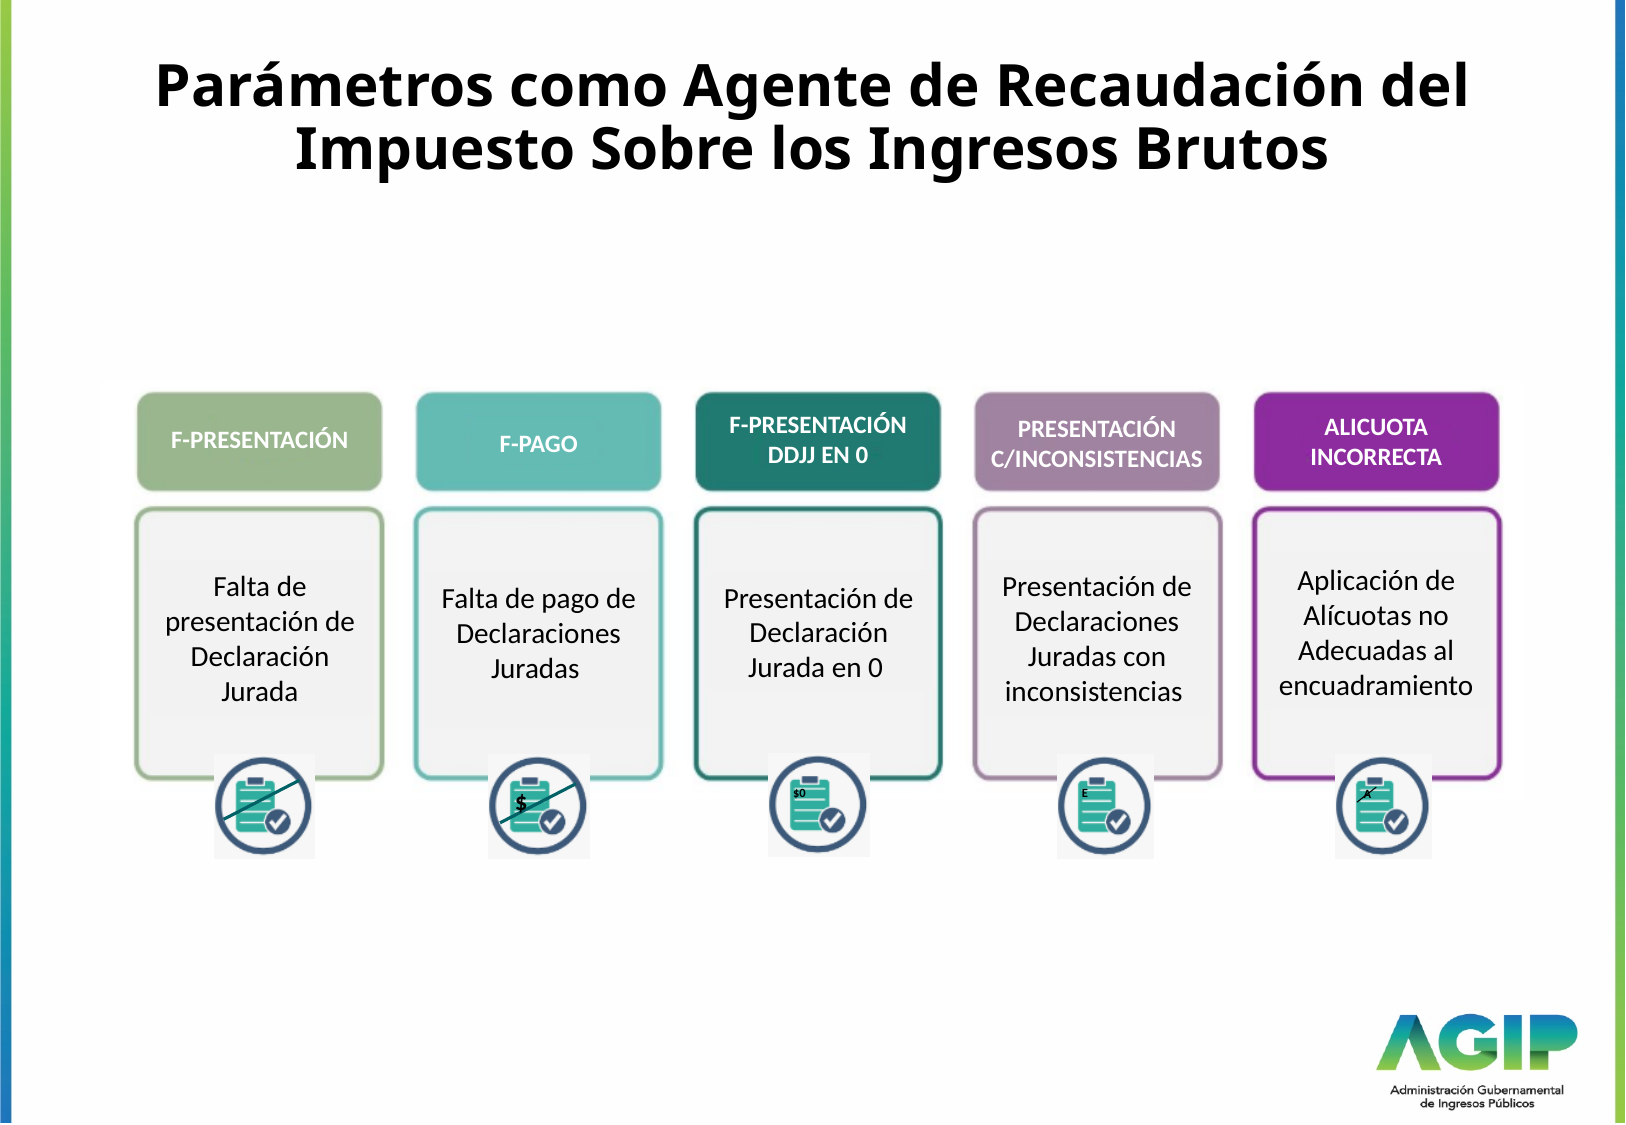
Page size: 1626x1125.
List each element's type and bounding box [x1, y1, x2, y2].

picture [0, 0, 1625, 1123]
text_box [100, 382, 1525, 859]
